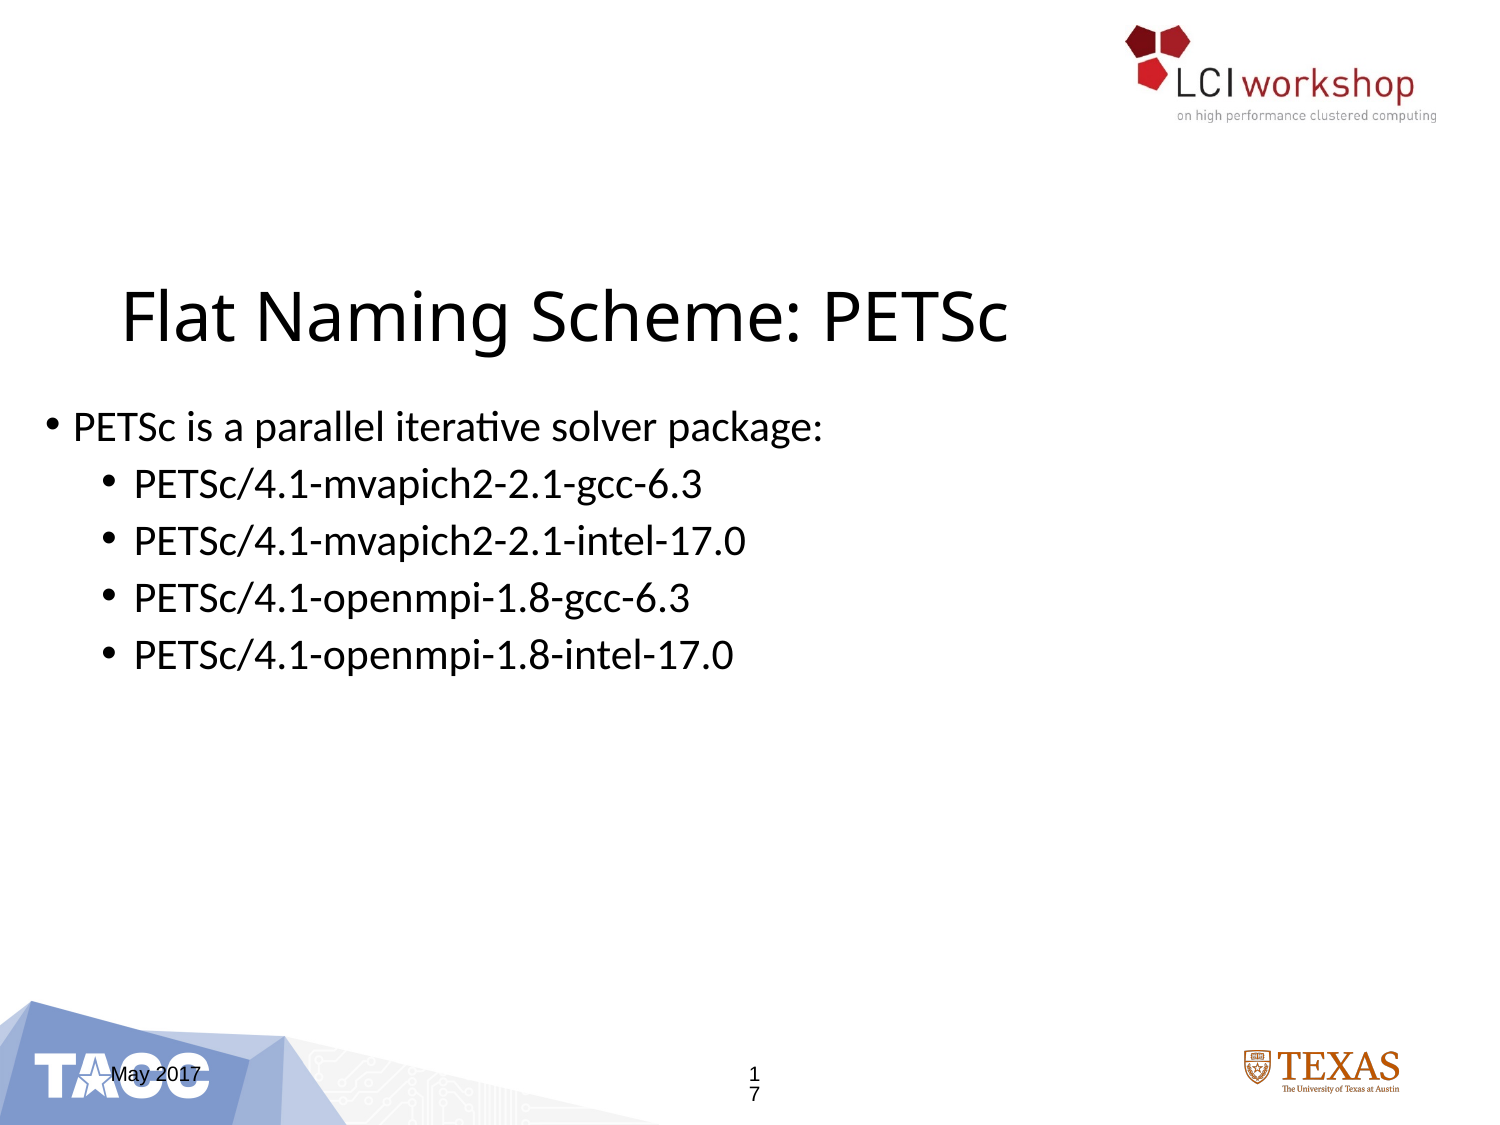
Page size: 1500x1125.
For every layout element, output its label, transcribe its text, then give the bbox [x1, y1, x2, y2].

text_box May 2017 [103, 1052, 441, 1093]
list PETSc is a parallel iterative solver package: PETSc/4.1-mvapich2-2.1-gcc-6.3 PETSc/4.1-mvapich2-2.1-intel-17.0 PETSc/4.1-openmpi-1.8-gcc-6.3 PETSc/4.1-openmpi-1.8-intel-17.0 [36, 399, 1463, 754]
picture [1210, 1017, 1433, 1125]
slide_number 17 [740, 1053, 771, 1092]
picture [0, 999, 659, 1125]
title Flat Naming Scheme: PETSc [111, 236, 1426, 399]
picture [1125, 25, 1436, 123]
